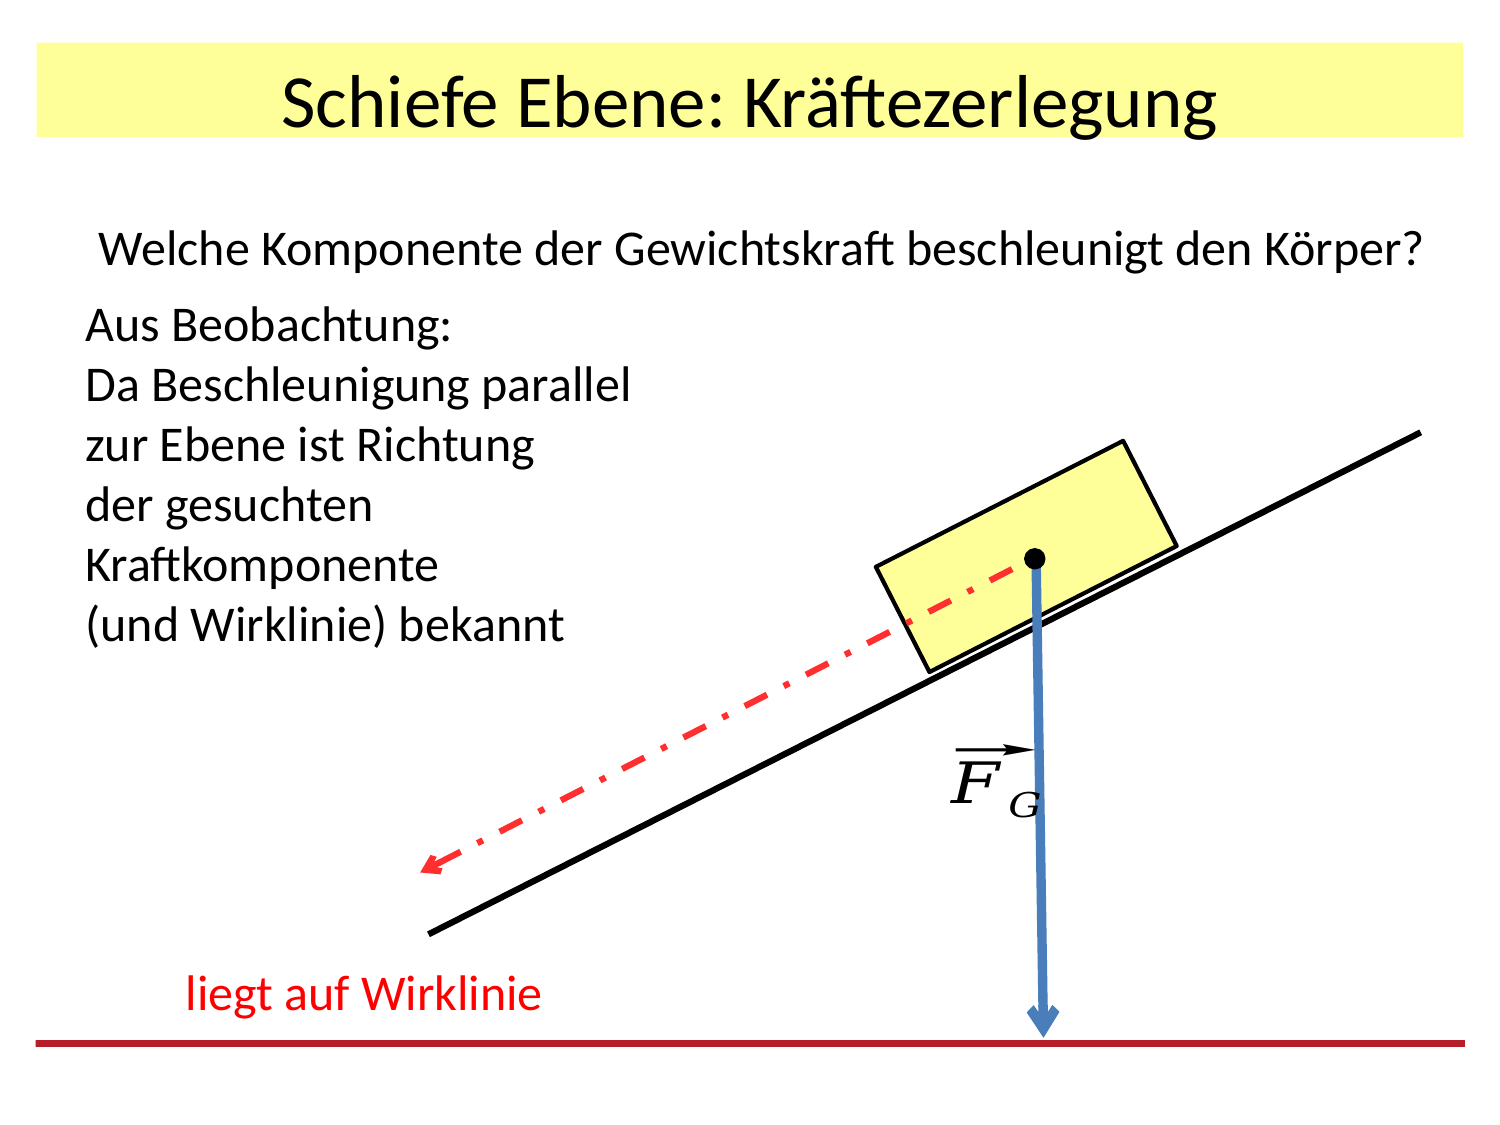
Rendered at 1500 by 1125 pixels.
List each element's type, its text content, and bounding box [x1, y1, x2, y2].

text_box Aus Beobachtung: Da Beschleunigung parallel zur Ebene ist Richtung der gesuchten Kraftkomponente (und Wirklinie) bekannt [70, 283, 648, 659]
text_box Welche Komponente der Gewichtskraft beschleunigt den Körper? [83, 208, 1441, 283]
title Schiefe Ebene: Kräftezerlegung [75, 45, 1425, 233]
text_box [419, 432, 1421, 1039]
